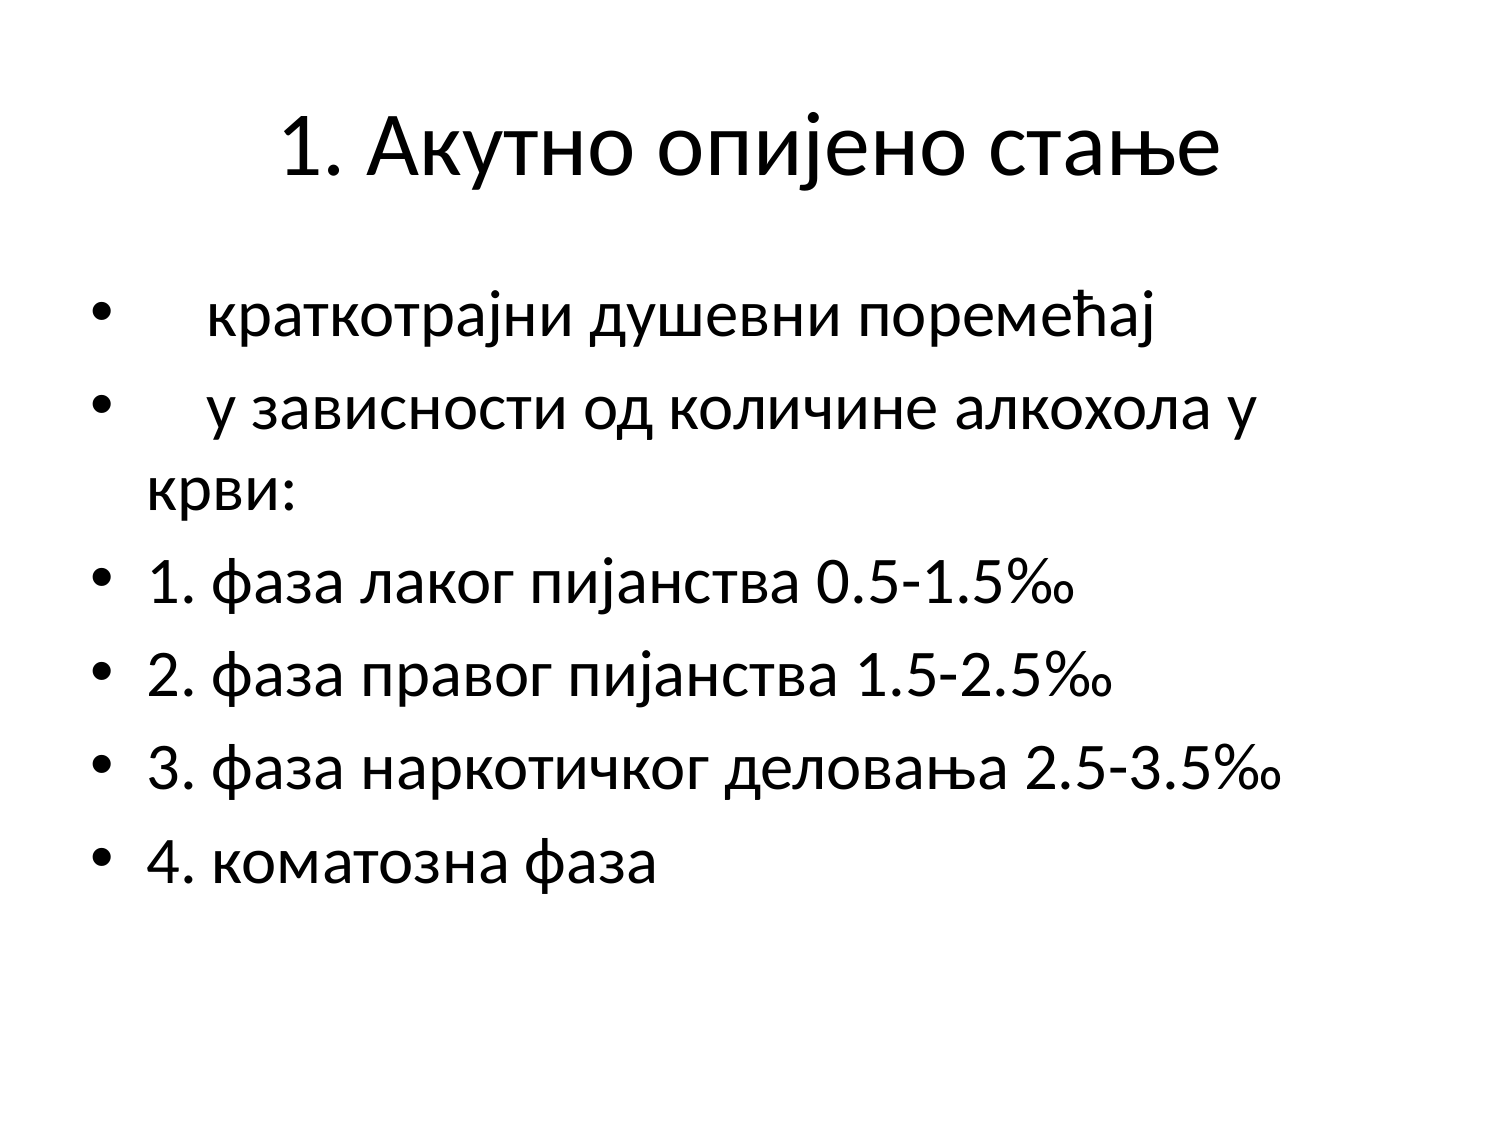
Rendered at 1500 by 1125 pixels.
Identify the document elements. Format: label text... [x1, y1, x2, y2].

list краткотрајни душевни поремећај у зависности од количине алкохола у крви: 1. фаза лаког пијанства 0.5-1.5‰ 2. фаза правог пијанства 1.5-2.5‰ 3. фаза наркотичког деловања 2.5-3.5‰ 4. коматозна фаза [74, 262, 1426, 1006]
title 1. Акутно опијено стање [74, 44, 1426, 233]
